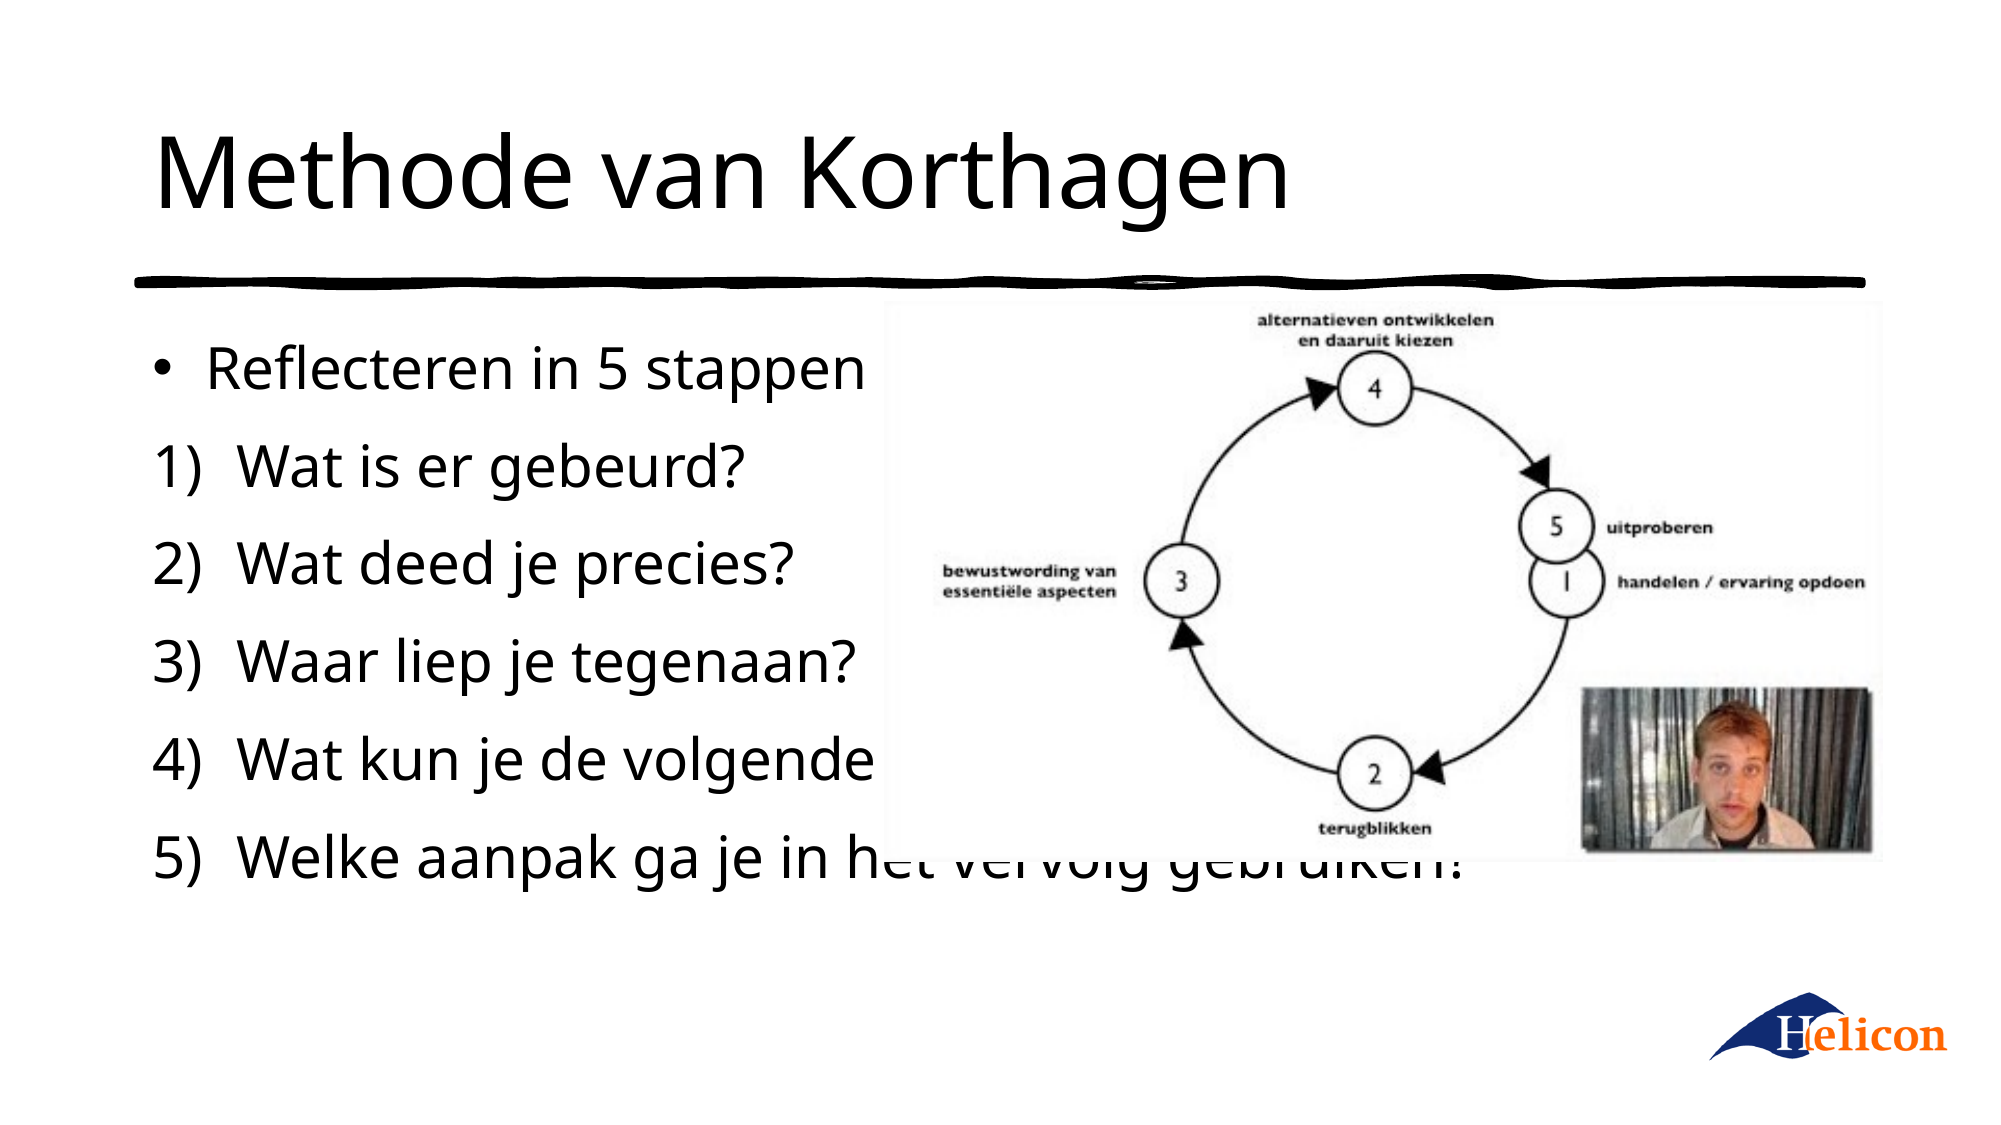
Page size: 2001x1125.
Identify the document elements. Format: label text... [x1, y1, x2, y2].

list Reflecteren in 5 stappen Wat is er gebeurd? Wat deed je precies? Waar liep je tegenaan? Wat kun je de volgende keer anders doen? Welke aanpak ga je in het vervolg gebruiken? [137, 316, 1863, 1014]
picture [1671, 952, 2000, 1125]
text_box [883, 300, 1884, 863]
title Methode van Korthagen [137, 59, 1863, 278]
